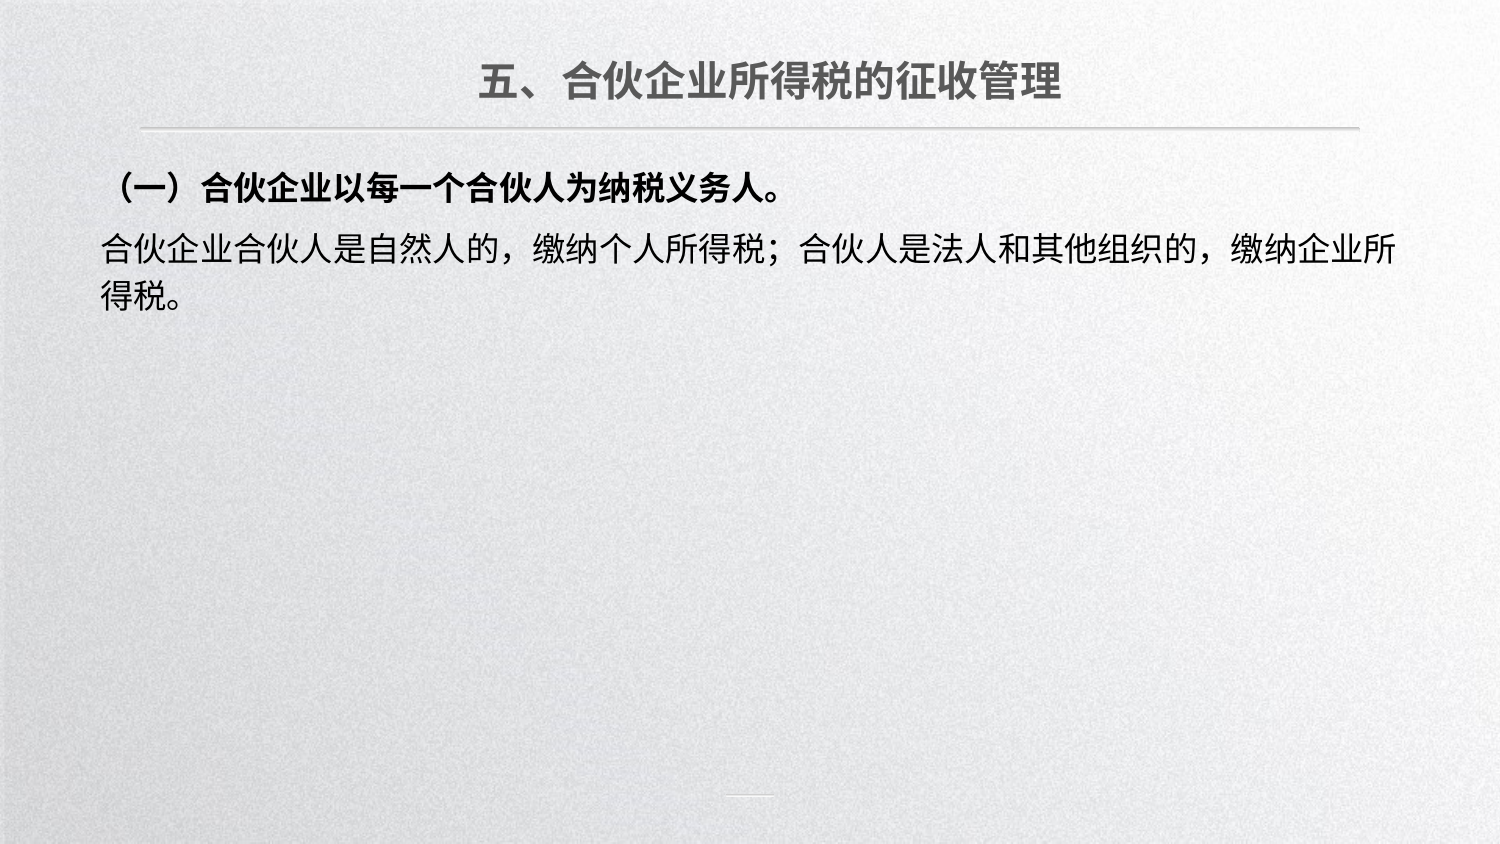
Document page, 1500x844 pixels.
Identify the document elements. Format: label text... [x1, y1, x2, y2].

picture [0, 0, 1500, 844]
text_box 五、合伙企业所得税的征收管理 [459, 49, 1080, 111]
text_box （一）合伙企业以每一个合伙人为纳税义务人。 合伙企业合伙人是自然人的，缴纳个人所得税；合伙人是法人和其他组织的，缴纳企业所得税。 [100, 159, 1400, 316]
